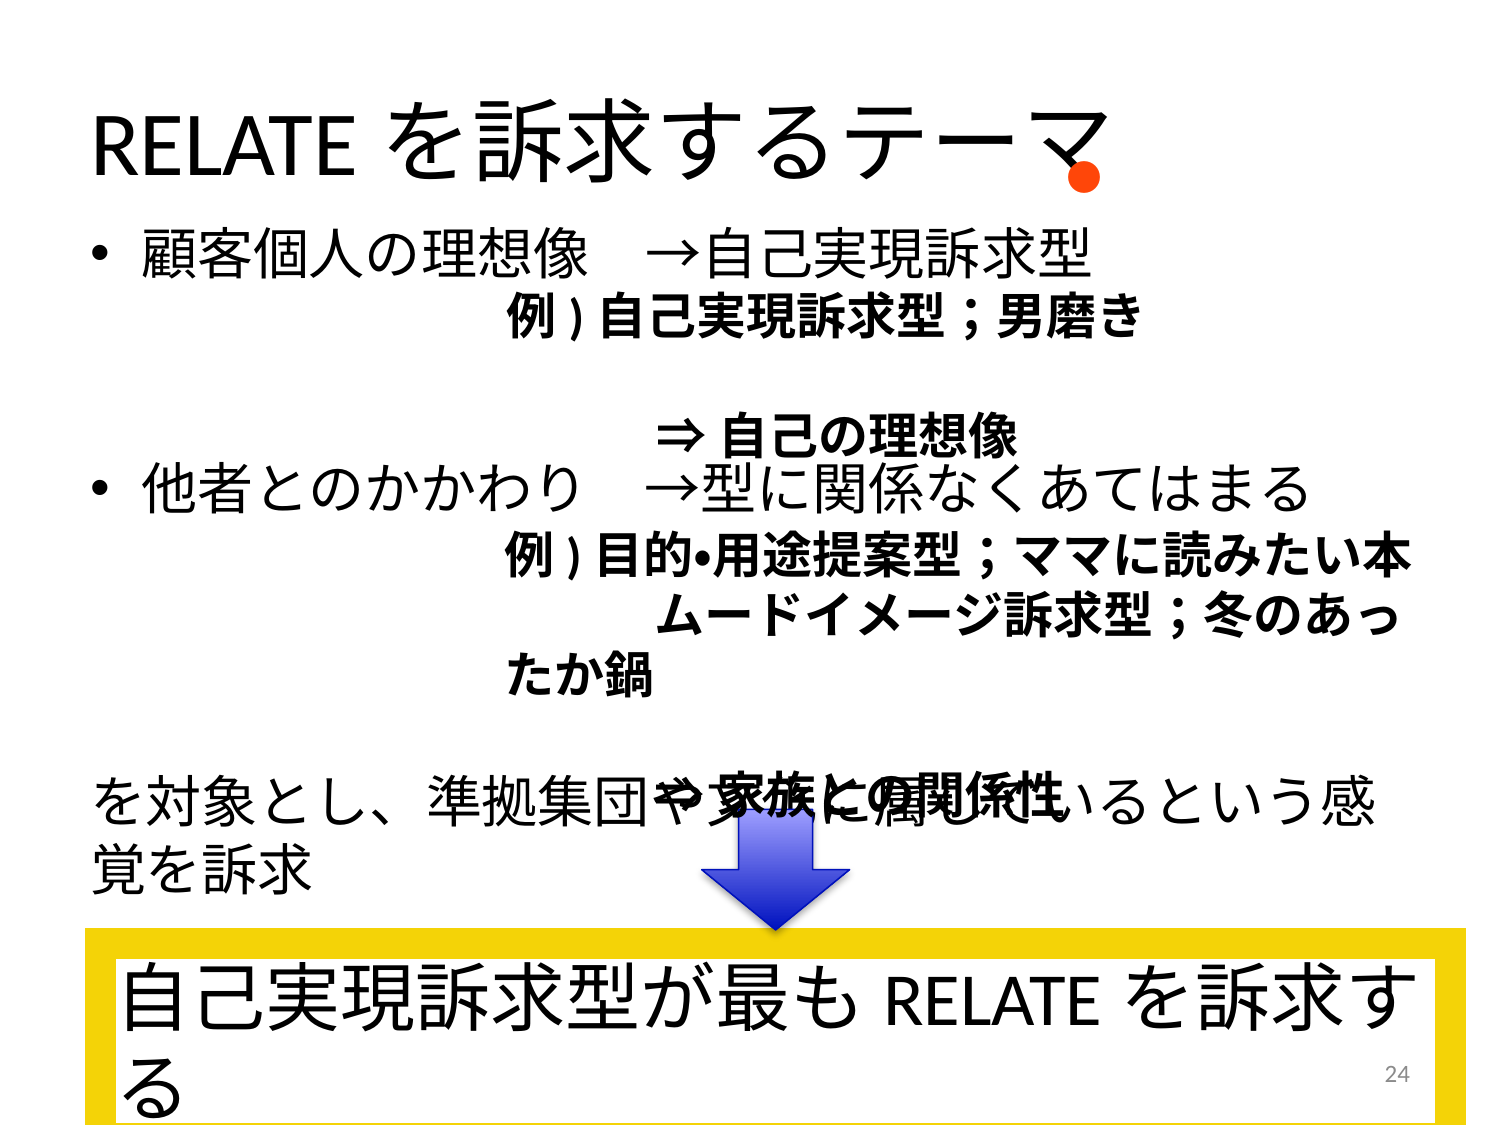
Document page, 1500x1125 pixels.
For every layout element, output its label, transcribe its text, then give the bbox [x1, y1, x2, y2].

text_box ・ [994, 76, 1174, 272]
slide_number 24 [1074, 1042, 1425, 1103]
text_box [700, 831, 851, 931]
text_box 例)自己実現訴求型；男磨き ⇒自己の理想像 [491, 276, 1451, 472]
title RELATEを訴求するテーマ [75, 45, 1425, 210]
text_box 例)目的・用途提案型；ママに読みたい本 ムードイメージ訴求型；冬のあったか鍋 ⇒家族との関係性 [489, 515, 1451, 831]
list 顧客個人の理想像 →自己実現訴求型 他者とのかかわり →型に関係なくあてはまる を対象とし、準拠集団や文化に属しているという感覚を訴求 [75, 210, 1425, 915]
text_box 自己実現訴求型が最もRELATEを訴求する [100, 943, 1451, 1125]
